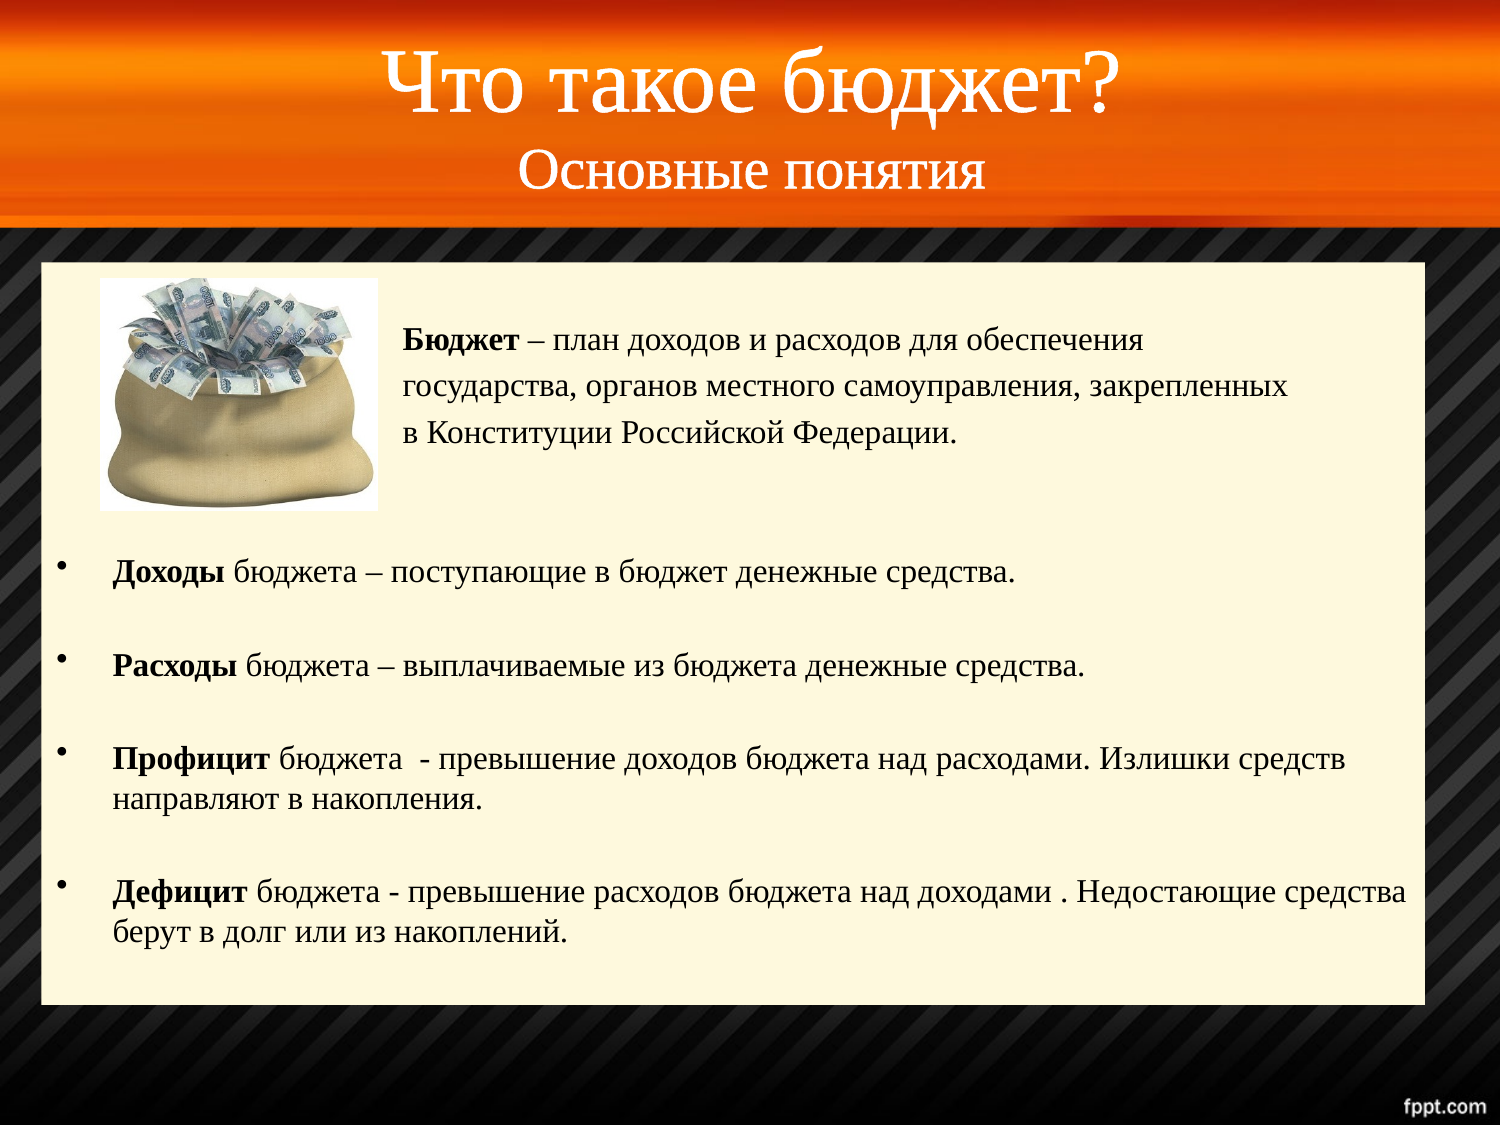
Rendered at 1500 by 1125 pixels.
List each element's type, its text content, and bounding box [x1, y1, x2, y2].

title Что такое бюджет? Основные понятия [76, 0, 1428, 221]
picture [0, 0, 1500, 1125]
list Бюджет – план доходов и расходов для обеспечения государства, органов местного самоуправления, закрепленных в Конституции Российской Федерации. Доходы бюджета – поступающие в бюджет денежные средства. Расходы бюджета – выплачиваемые из бюджета денежные средства. Профицит бюджета - превышение доходов бюджета над расходами. Излишки средств направляют в накопления. Дефицит бюджета - превышение расходов бюджета над доходами . Недостающие средства берут в долг или из накоплений. [41, 262, 1426, 1006]
